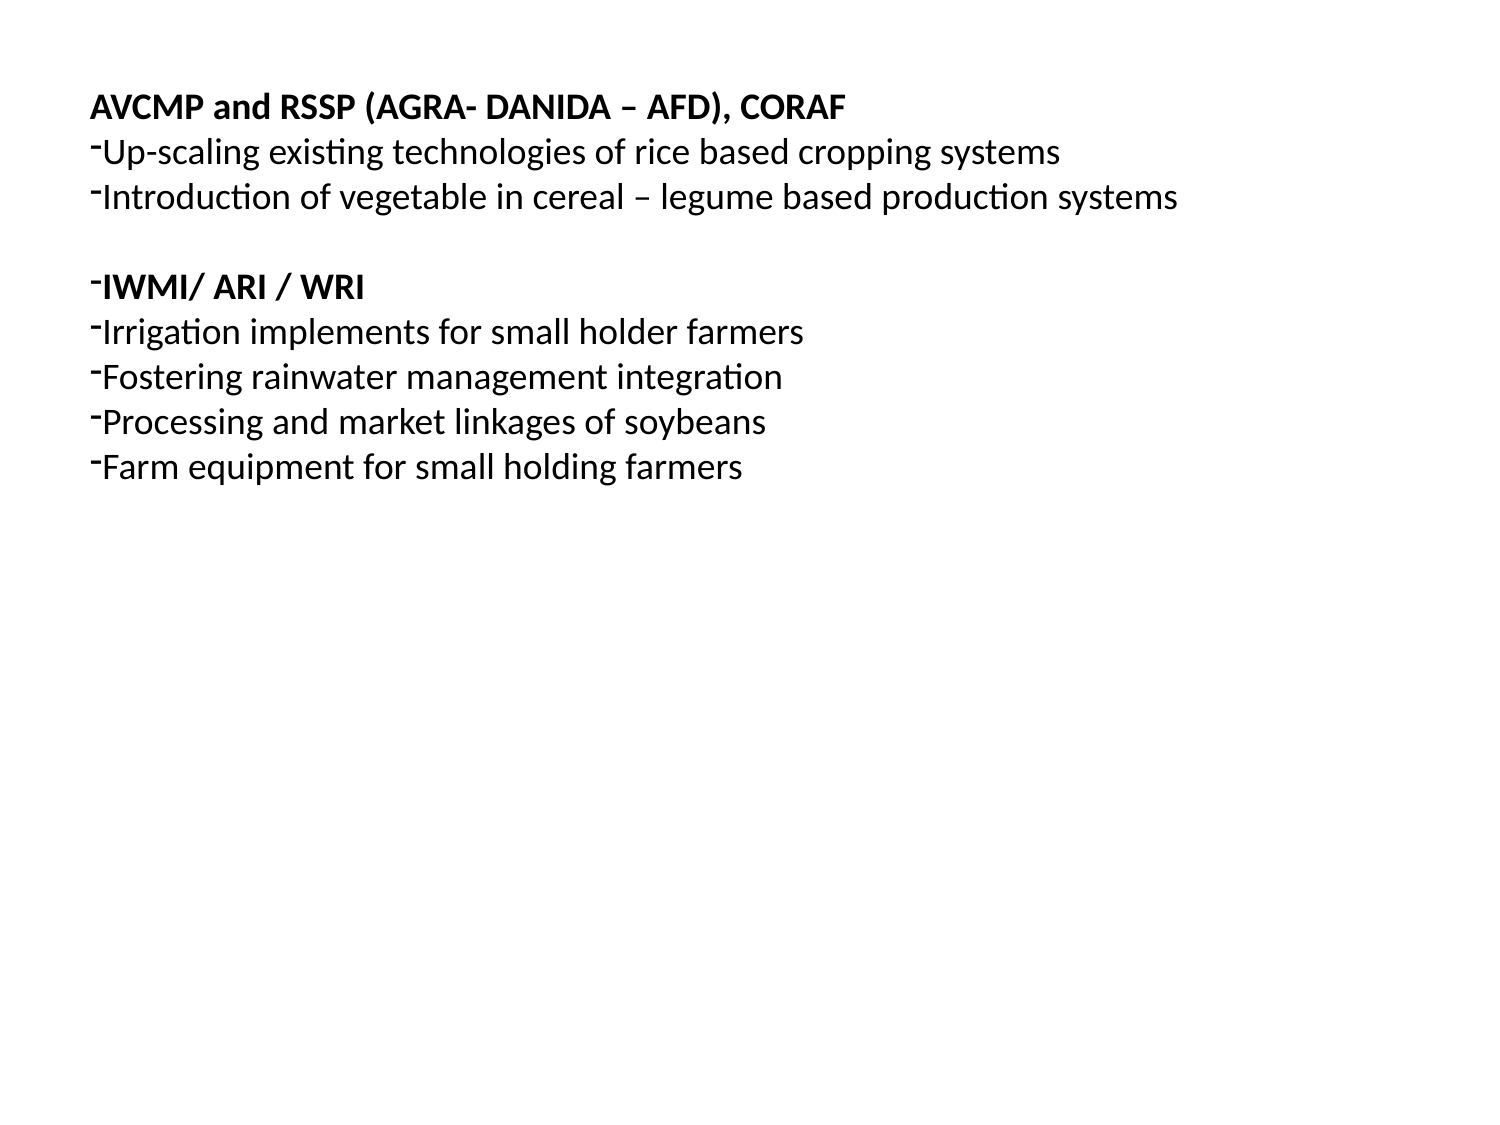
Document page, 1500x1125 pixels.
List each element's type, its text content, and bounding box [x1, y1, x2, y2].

text_box AVCMP and RSSP (AGRA- DANIDA – AFD), CORAF Up-scaling existing technologies of rice based cropping systems Introduction of vegetable in cereal – legume based production systems IWMI/ ARI / WRI Irrigation implements for small holder farmers Fostering rainwater management integration Processing and market linkages of soybeans Farm equipment for small holding farmers [75, 74, 1463, 540]
